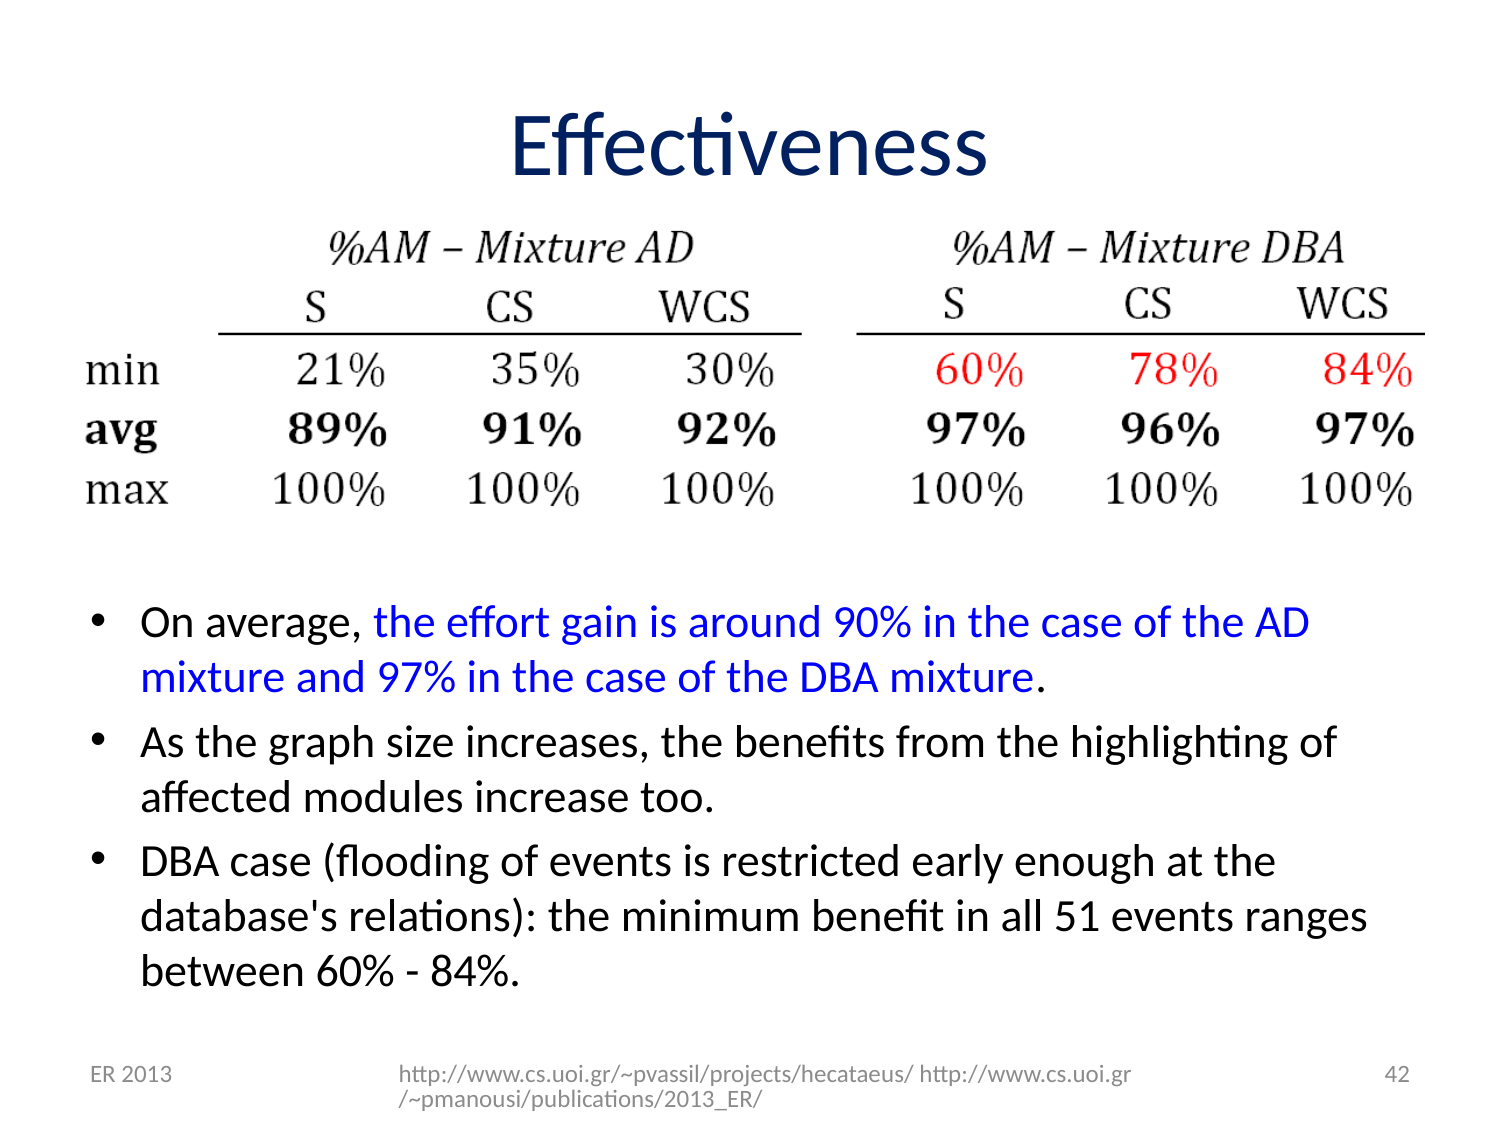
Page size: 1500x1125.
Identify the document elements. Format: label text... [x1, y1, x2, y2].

title Effectiveness [75, 45, 1425, 224]
list On average, the effort gain is around 90% in the case of the AD mixture and 97% in the case of the DBA mixture. As the graph size increases, the benefits from the highlighting of affected modules increase too. DBA case (flooding of events is restricted early enough at the database's relations): the minimum benefit in all 51 events ranges between 60% - 84%. [75, 534, 1425, 1005]
slide_number 42 [1152, 1042, 1425, 1103]
picture [74, 224, 1426, 526]
slide_number ER 2013 [75, 1042, 425, 1103]
footer http://www.cs.uoi.gr/~pvassil/projects/hecataeus/ http://www.cs.uoi.gr/~pmanousi/publications/2013_ER/ [425, 1042, 1152, 1103]
